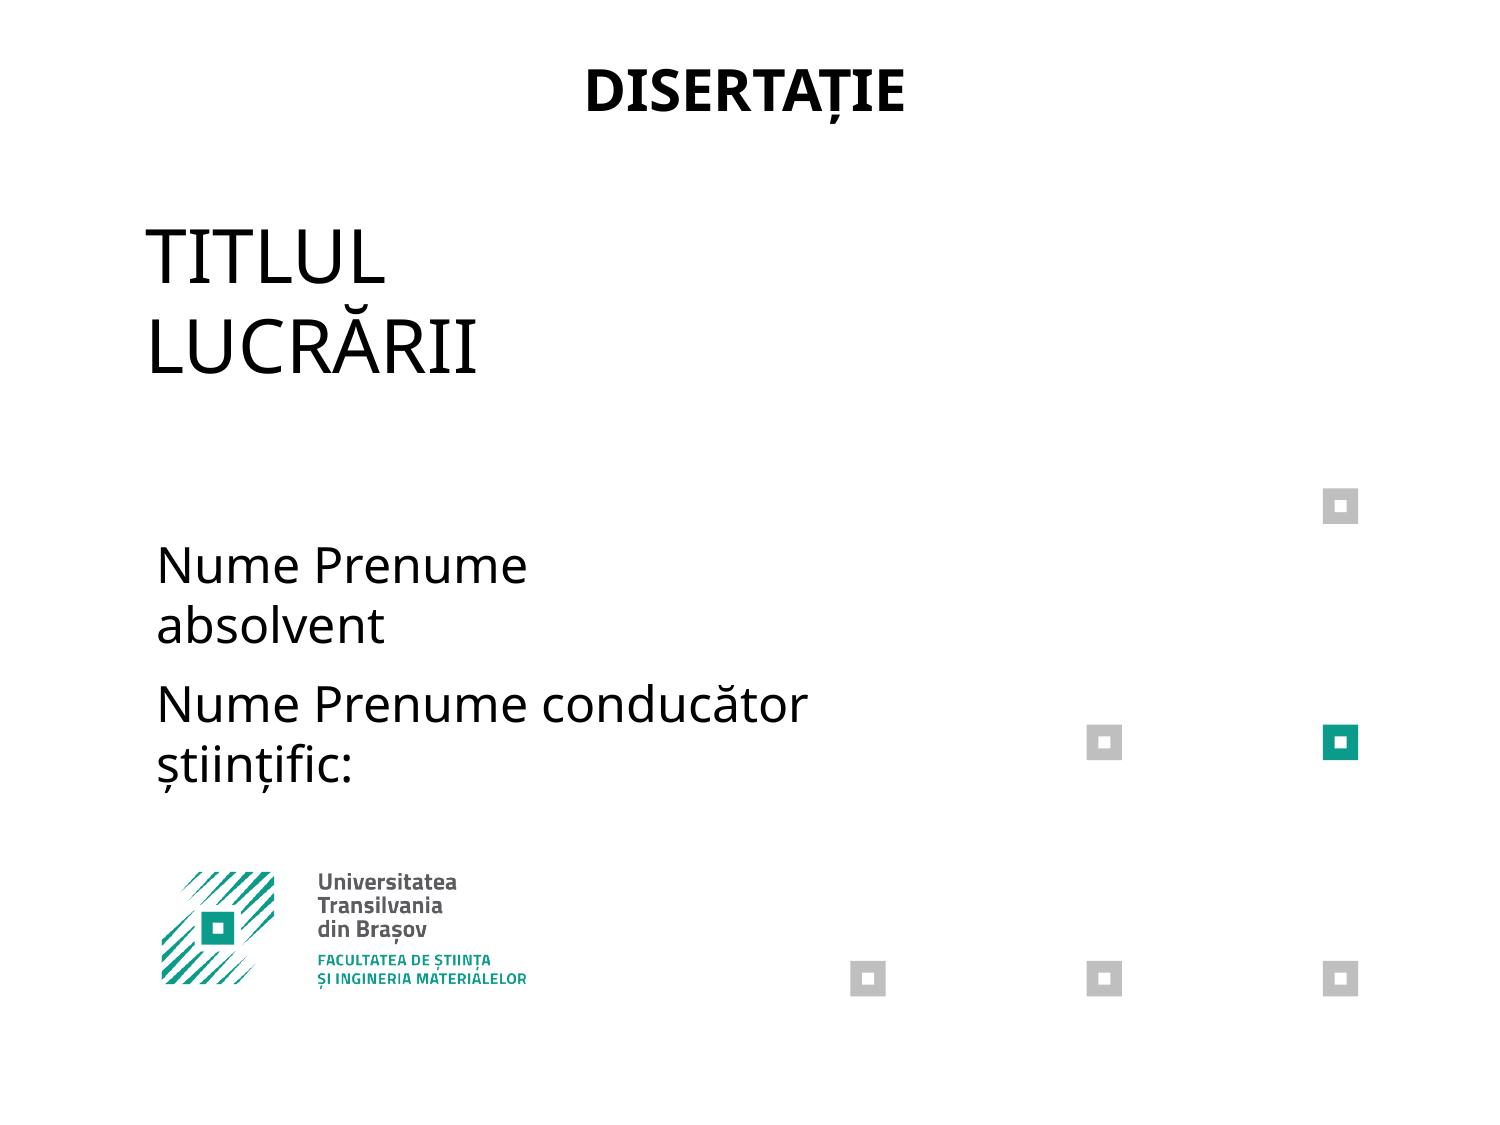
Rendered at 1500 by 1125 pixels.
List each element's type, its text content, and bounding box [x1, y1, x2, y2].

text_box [1086, 960, 1123, 997]
text_box [1322, 724, 1359, 761]
text_box [1334, 735, 1348, 749]
text_box TITLUL LUCRĂRII [130, 201, 928, 396]
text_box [1322, 960, 1359, 997]
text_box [850, 960, 886, 997]
text_box Nume Prenume absolvent [141, 526, 733, 662]
text_box Nume Prenume conducător științific: [141, 664, 851, 800]
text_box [1322, 488, 1359, 524]
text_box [1086, 724, 1123, 761]
text_box DISERTAȚIE [348, 45, 1099, 131]
picture [117, 828, 594, 1030]
